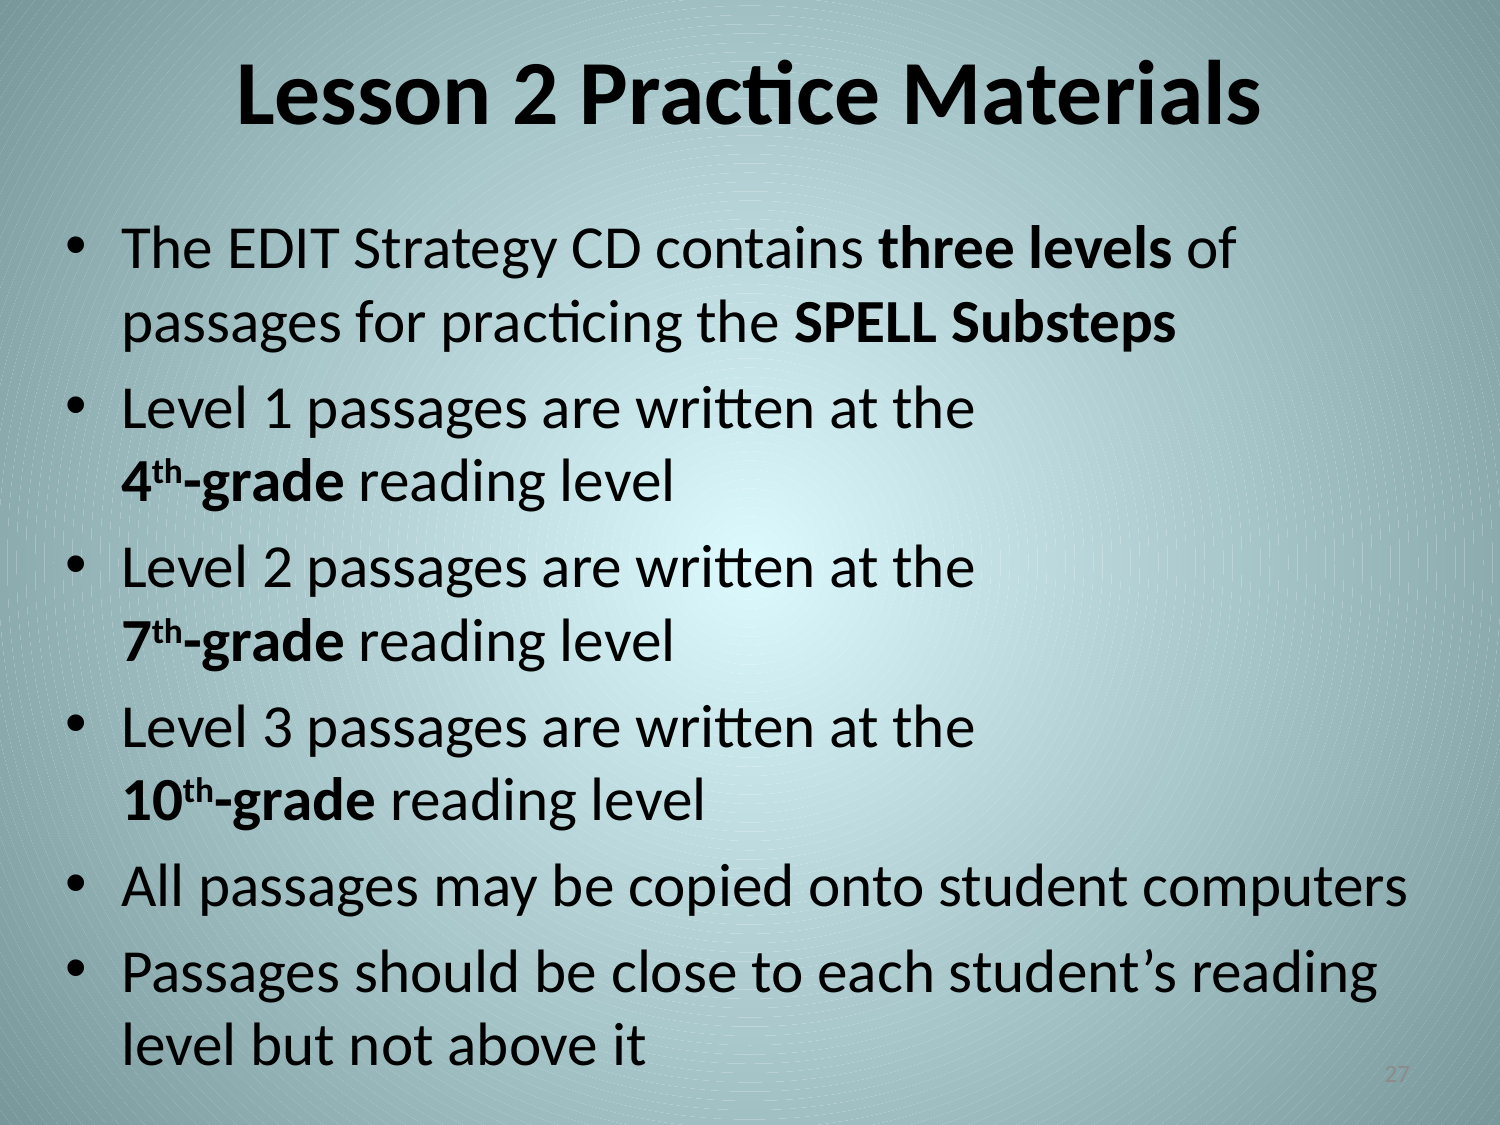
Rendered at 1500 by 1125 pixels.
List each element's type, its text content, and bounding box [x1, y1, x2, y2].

title Lesson 2 Practice Materials [75, 0, 1425, 175]
slide_number 27 [1074, 1042, 1425, 1103]
list The EDIT Strategy CD contains three levels of passages for practicing the SPELL Substeps Level 1 passages are written at the 4th-grade reading level Level 2 passages are written at the 7th-grade reading level Level 3 passages are written at the 10th-grade reading level All passages may be copied onto student computers Passages should be close to each student’s reading level but not above it [50, 200, 1475, 1103]
